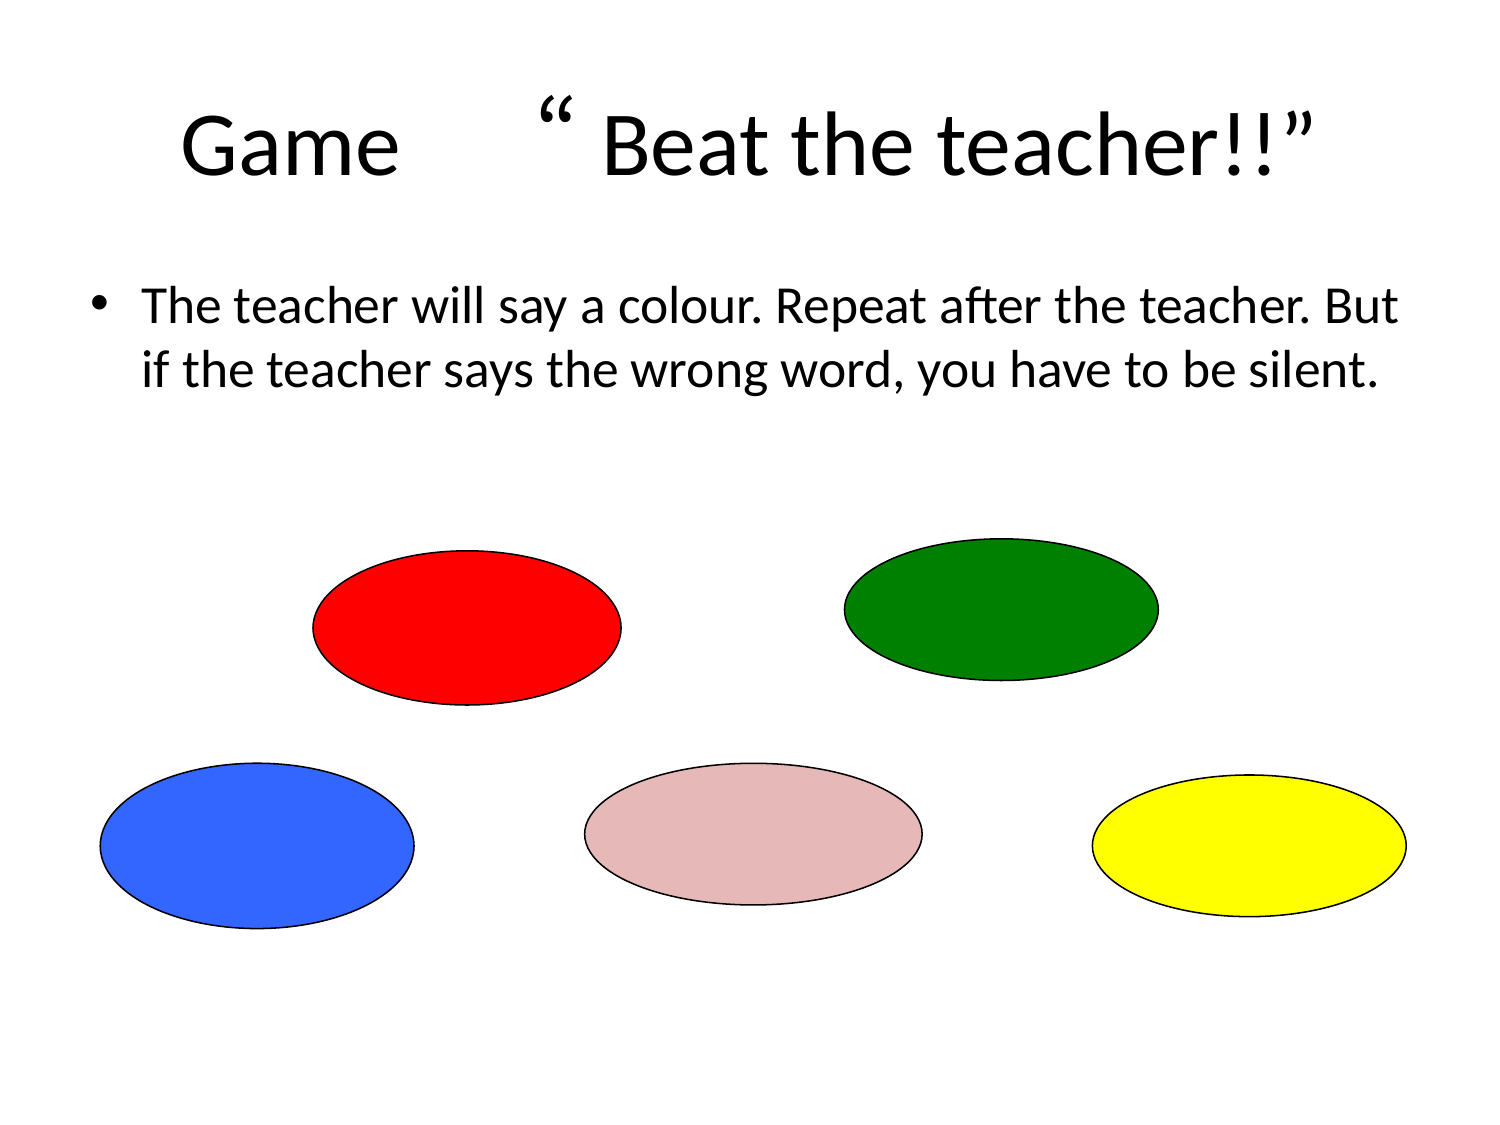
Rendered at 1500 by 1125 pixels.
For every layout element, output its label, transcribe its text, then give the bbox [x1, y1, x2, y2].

text_box [584, 763, 923, 905]
text_box [844, 538, 1159, 681]
text_box [1092, 774, 1407, 917]
text_box [312, 550, 622, 706]
list The teacher will say a colour. Repeat after the teacher. But if the teacher says the wrong word, you have to be silent. [75, 262, 1425, 468]
text_box [100, 763, 415, 929]
title Game “Beat the teacher!!” [75, 45, 1425, 233]
